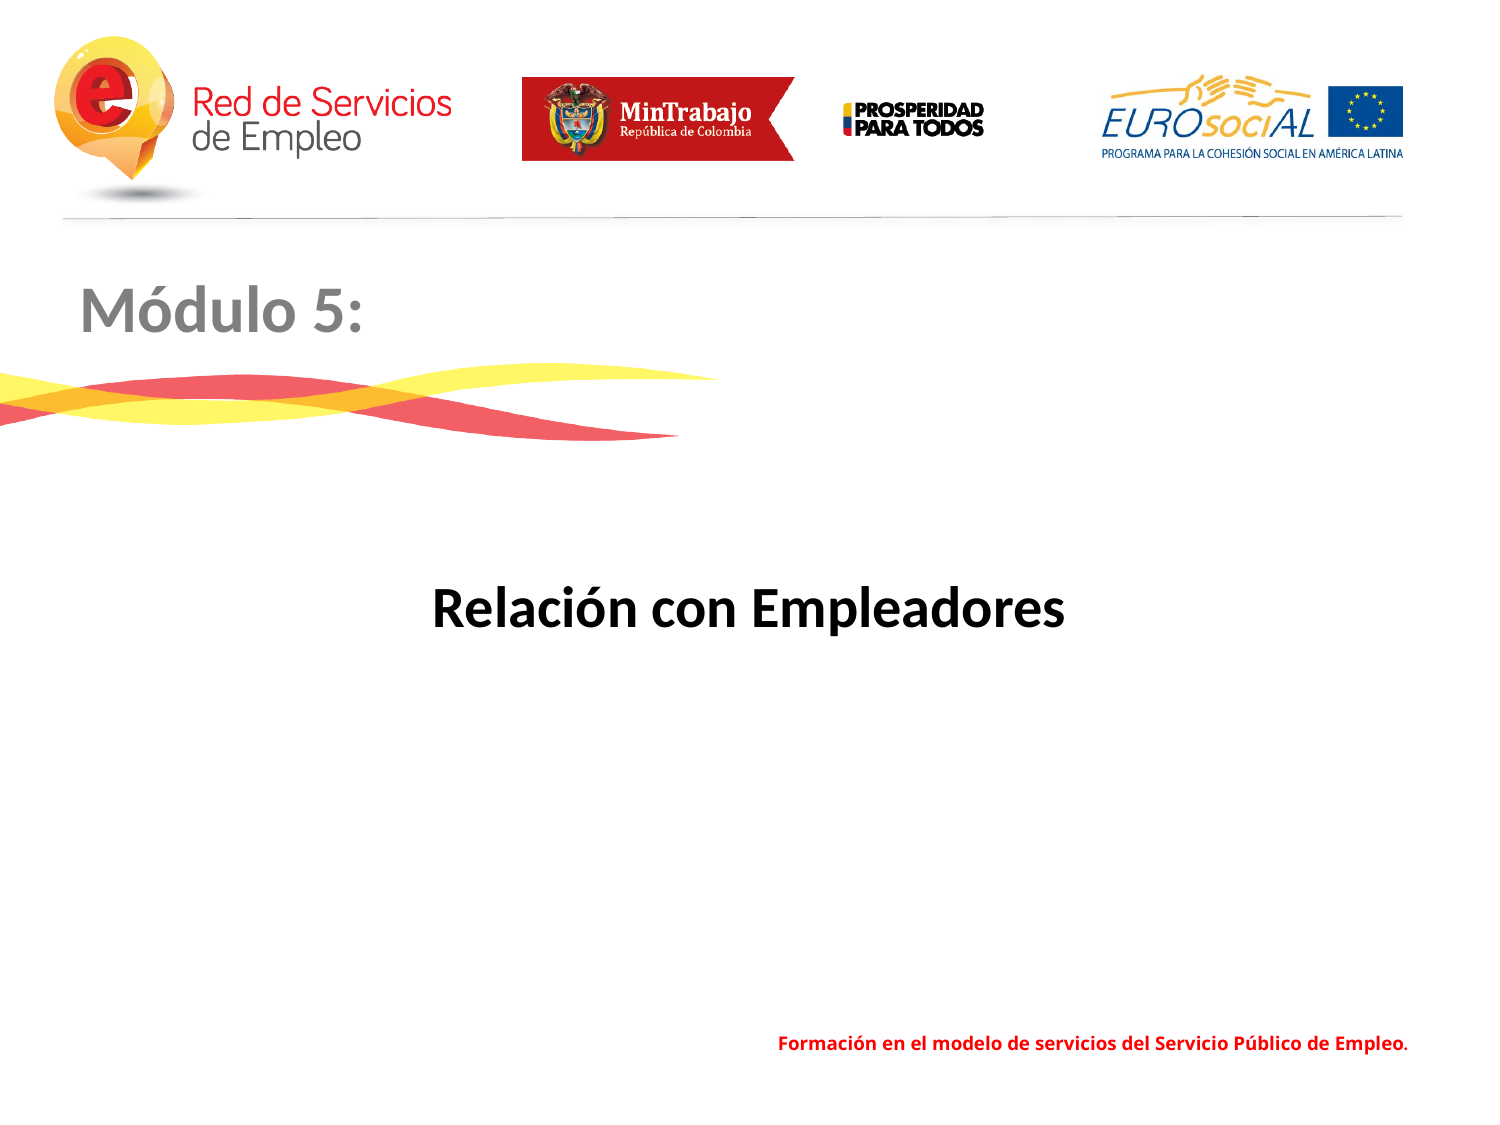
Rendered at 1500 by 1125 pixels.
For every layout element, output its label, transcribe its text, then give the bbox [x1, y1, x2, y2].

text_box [62, 215, 1403, 220]
title Formación en el modelo de servicios del Servicio Público de Empleo. [720, 999, 1471, 1088]
picture [0, 358, 721, 441]
picture [54, 35, 452, 205]
picture [521, 77, 987, 162]
text_box Relación con Empleadores [96, 562, 1403, 647]
picture [1102, 74, 1403, 158]
text_box Módulo 5: [64, 258, 381, 354]
